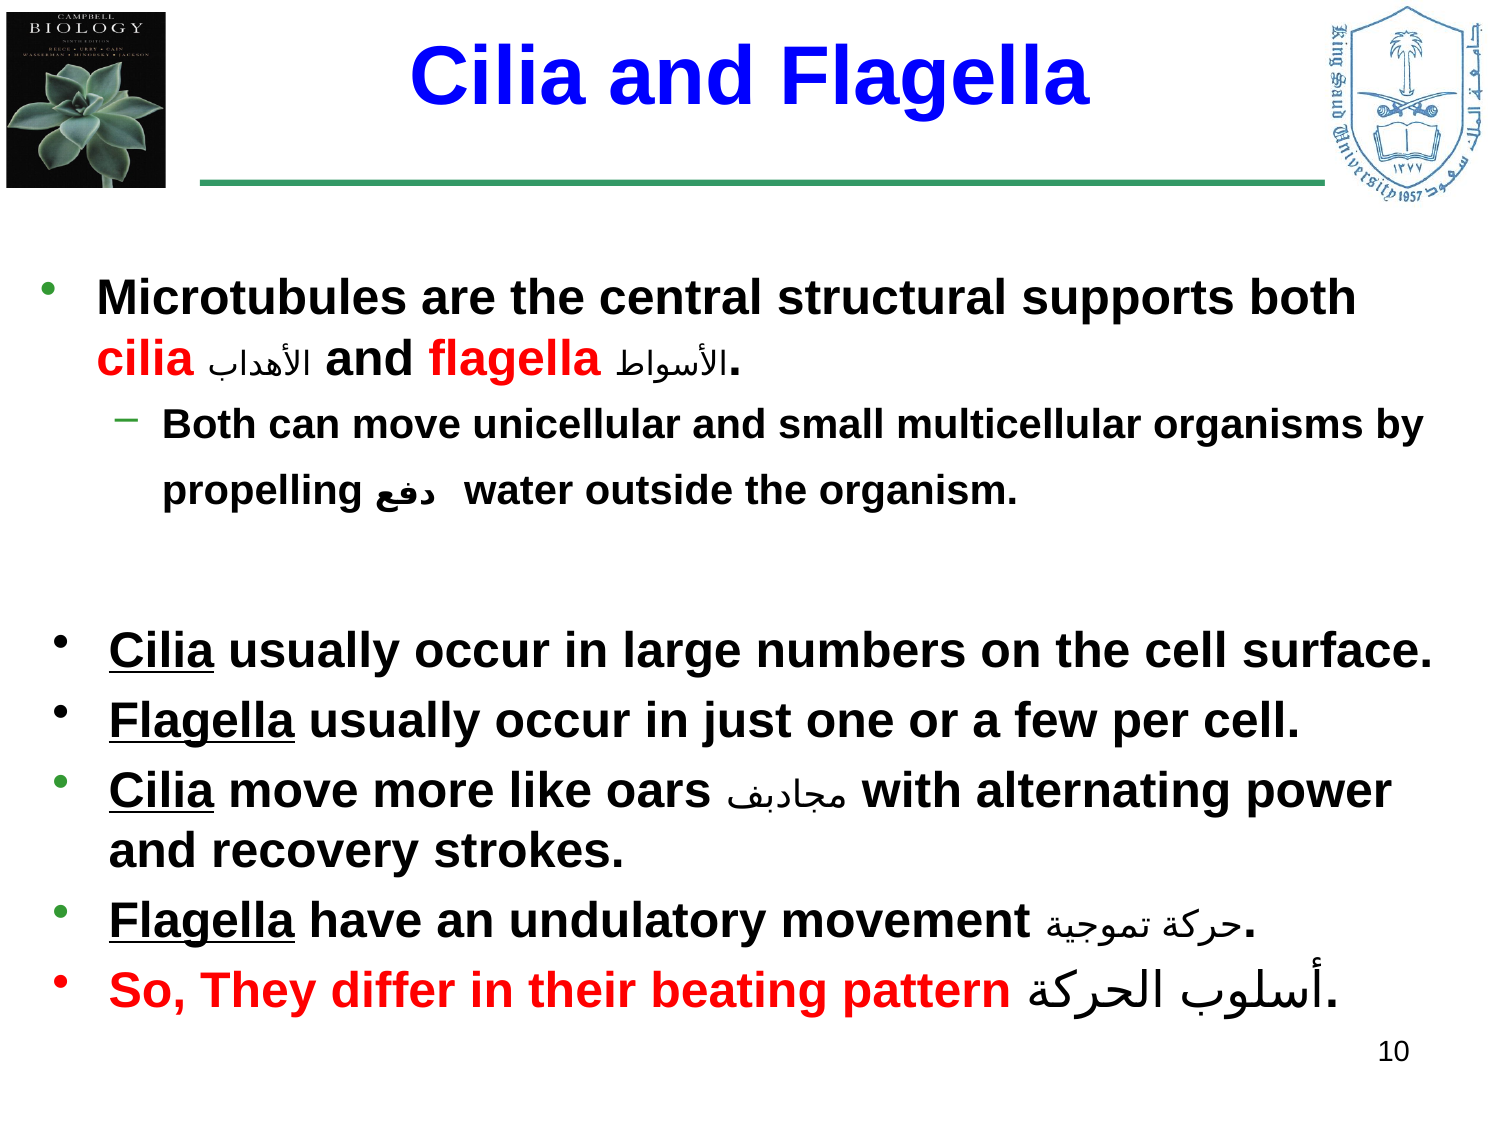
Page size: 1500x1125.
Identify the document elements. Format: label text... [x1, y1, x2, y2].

slide_number 10 [1074, 1025, 1426, 1103]
text_box Cilia usually occur in large numbers on the cell surface. Flagella usually occur in just one or a few per cell. Cilia move more like oars مجادبف with alternating power and recovery strokes. Flagella have an undulatory movement حركة تموجية. So, They differ in their beating pattern أسلوب الحركة. [37, 610, 1450, 1025]
list Microtubules are the central structural supports both cilia الأهداب and flagella الأسواط. Both can move unicellular and small multicellular organisms by propelling دفع water outside the organism. [24, 257, 1475, 911]
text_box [5, 0, 1488, 209]
